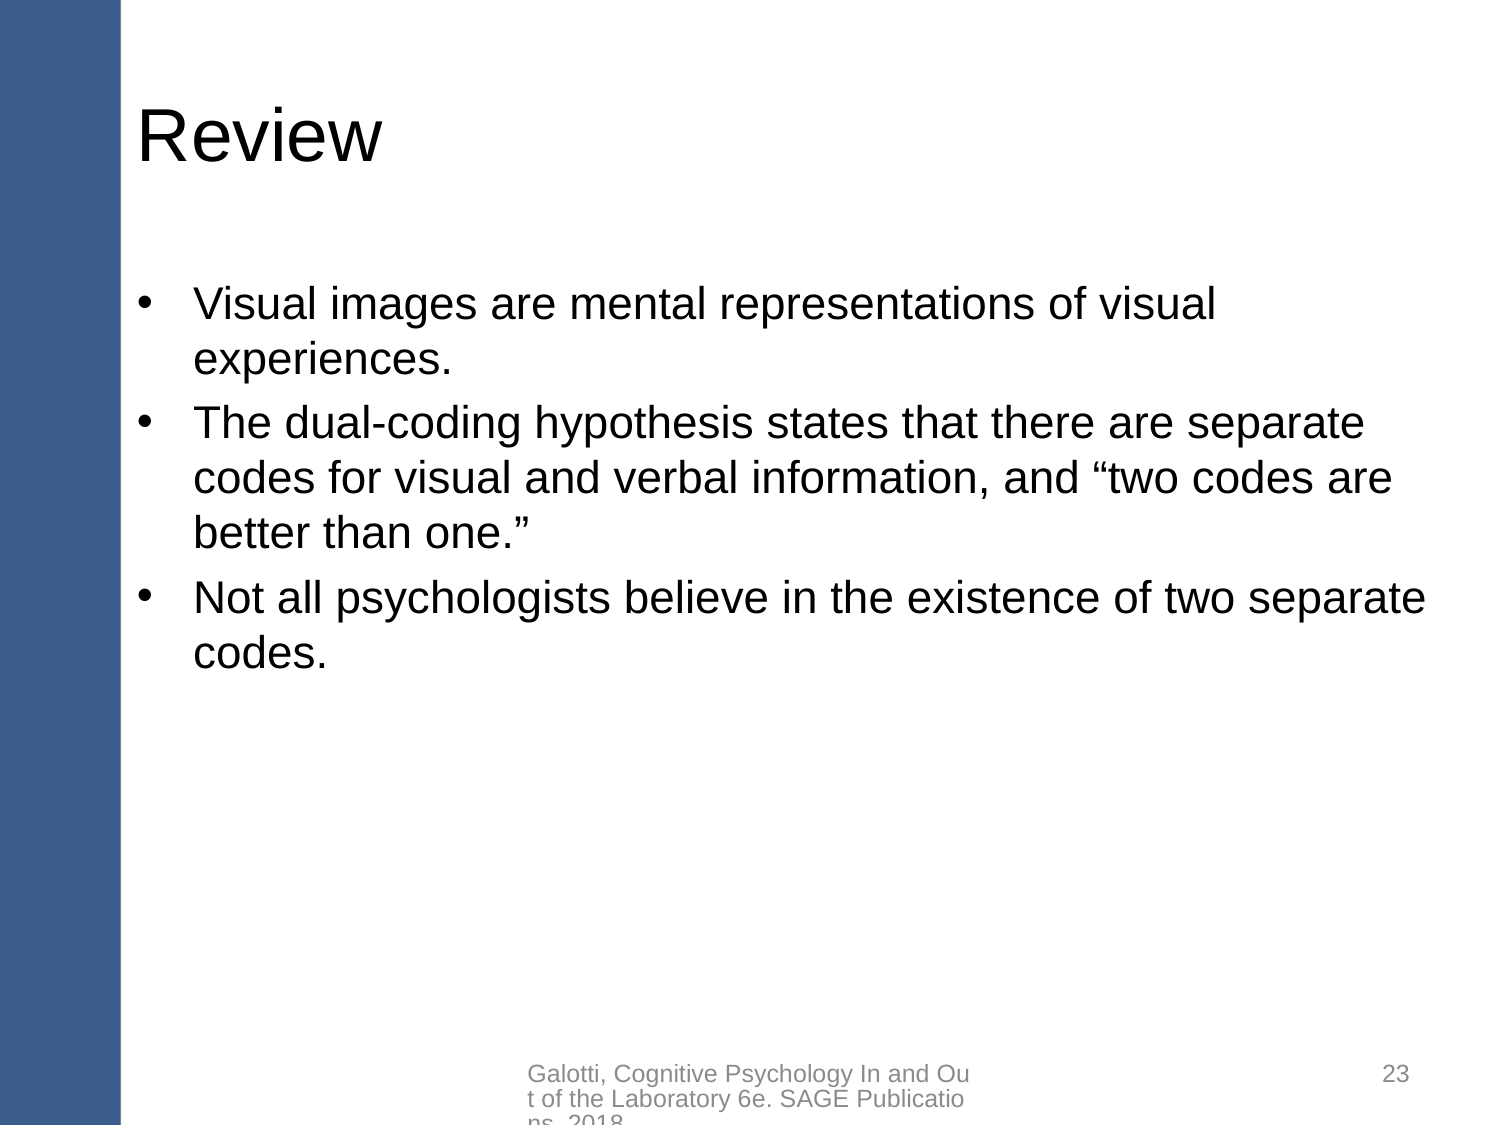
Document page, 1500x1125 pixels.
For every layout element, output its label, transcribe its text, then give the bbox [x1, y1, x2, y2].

slide_number 23 [1074, 1042, 1425, 1103]
list Visual images are mental representations of visual experiences. The dual-coding hypothesis states that there are separate codes for visual and verbal information, and “two codes are better than one.” Not all psychologists believe in the existence of two separate codes. [121, 266, 1472, 1009]
title Review [121, 37, 1472, 225]
picture [0, 0, 1500, 1125]
footer Galotti, Cognitive Psychology In and Out of the Laboratory 6e. SAGE Publications, 2018. [512, 1042, 988, 1103]
